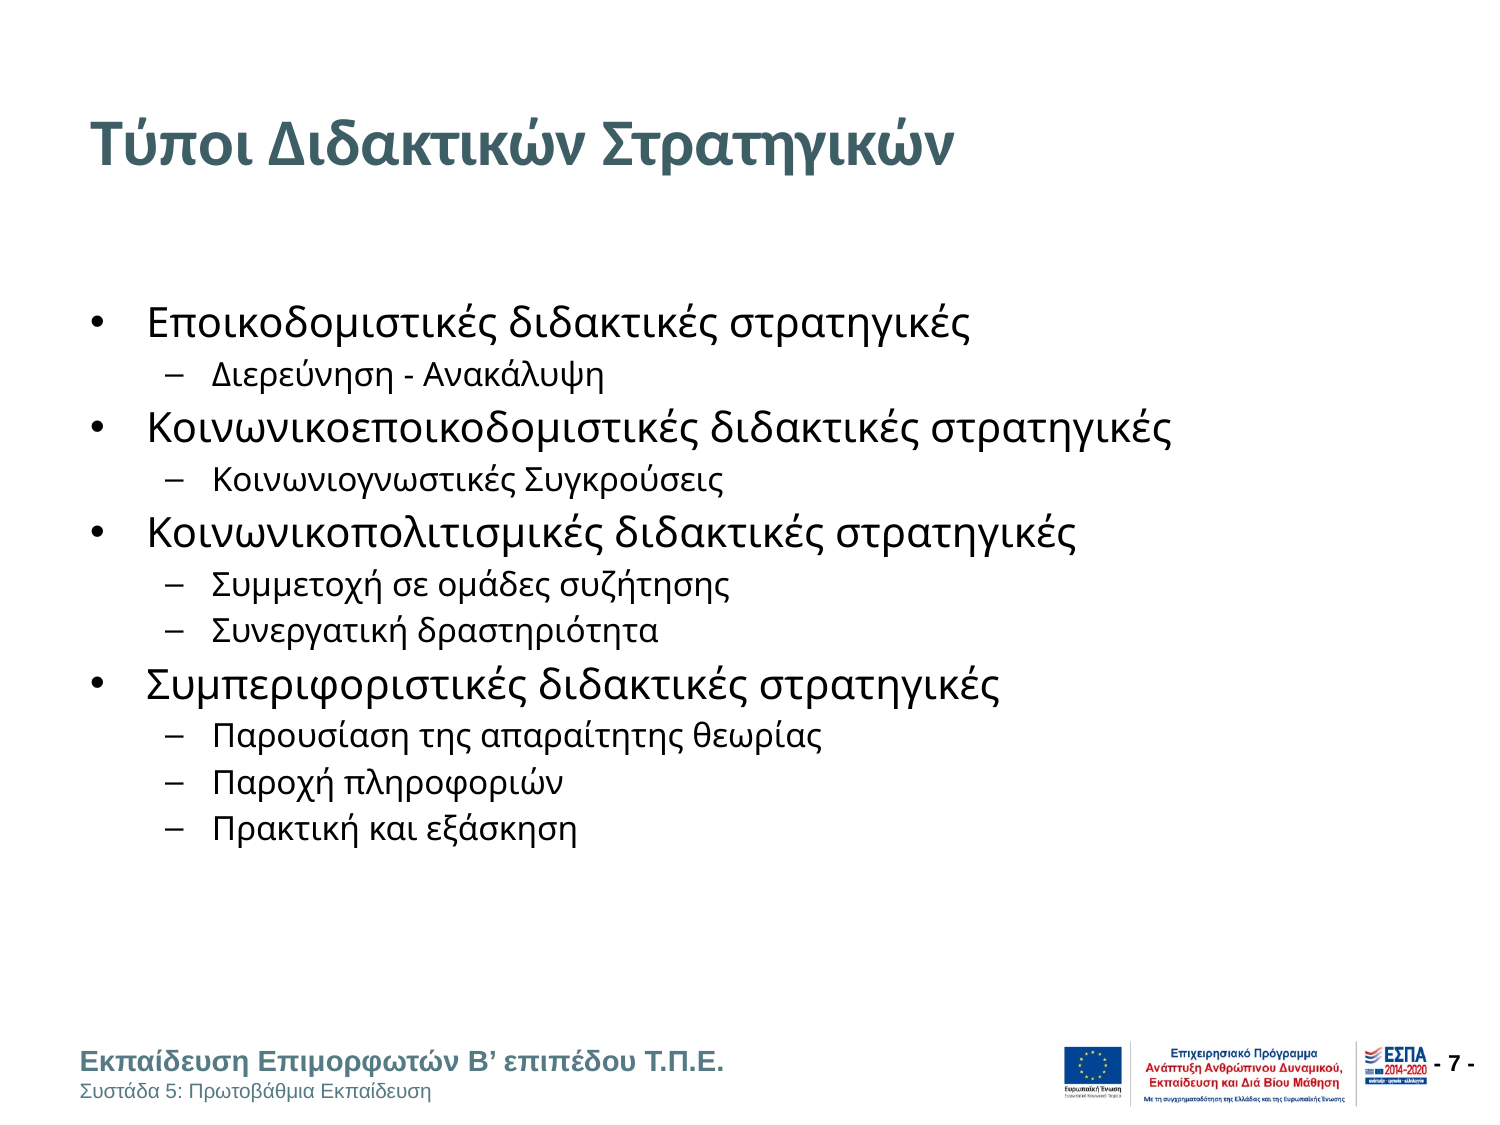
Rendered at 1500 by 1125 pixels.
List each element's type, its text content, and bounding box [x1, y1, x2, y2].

picture [1055, 1037, 1436, 1111]
title Τύποι Διδακτικών Στρατηγικών [75, 45, 1247, 233]
list Εποικοδομιστικές διδακτικές στρατηγικές Διερεύνηση - Ανακάλυψη Κοινωνικοεποικοδομιστικές διδακτικές στρατηγικές Κοινωνιογνωστικές Συγκρούσεις Κοινωνικοπολιτισμικές διδακτικές στρατηγικές Συμμετοχή σε ομάδες συζήτησης Συνεργατική δραστηριότητα Συμπεριφοριστικές διδακτικές στρατηγικές Παρουσίαση της απαραίτητης θεωρίας Παροχή πληροφοριών Πρακτική και εξάσκηση [75, 255, 1425, 1047]
